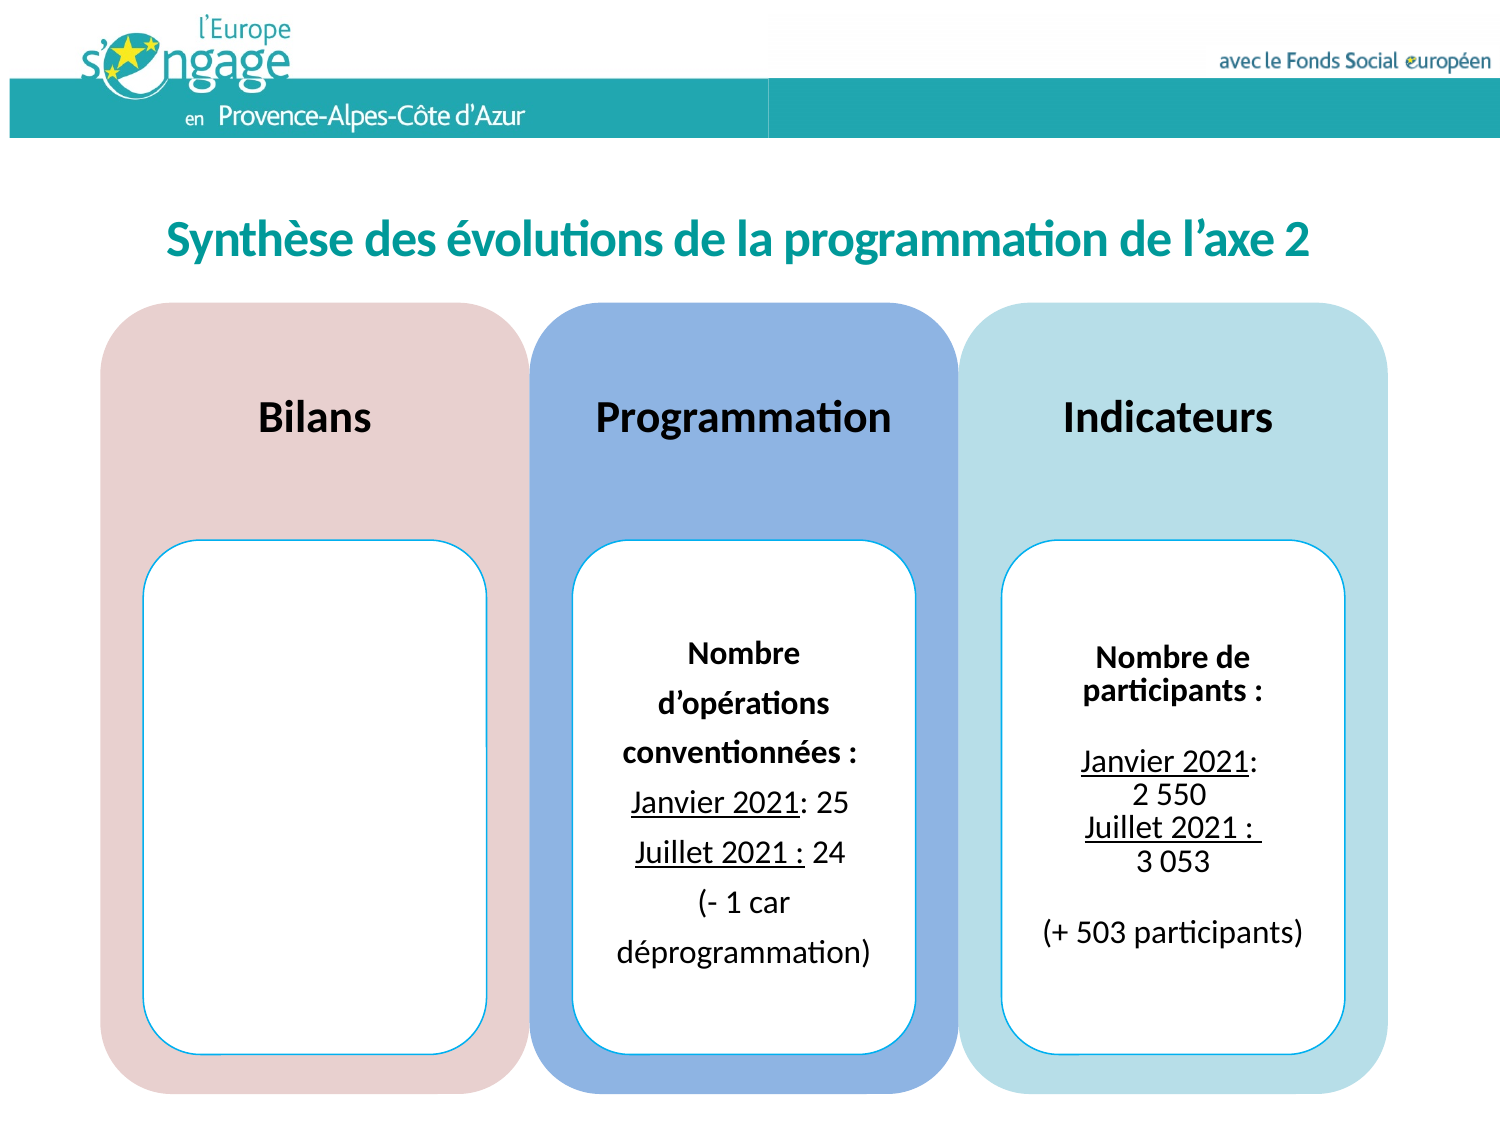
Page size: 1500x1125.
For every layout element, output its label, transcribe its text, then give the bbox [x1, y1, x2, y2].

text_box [100, 302, 1389, 1095]
picture [1205, 45, 1500, 76]
title Synthèse des évolutions de la programmation de l’axe 2 [41, 146, 1448, 338]
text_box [9, 14, 1500, 138]
